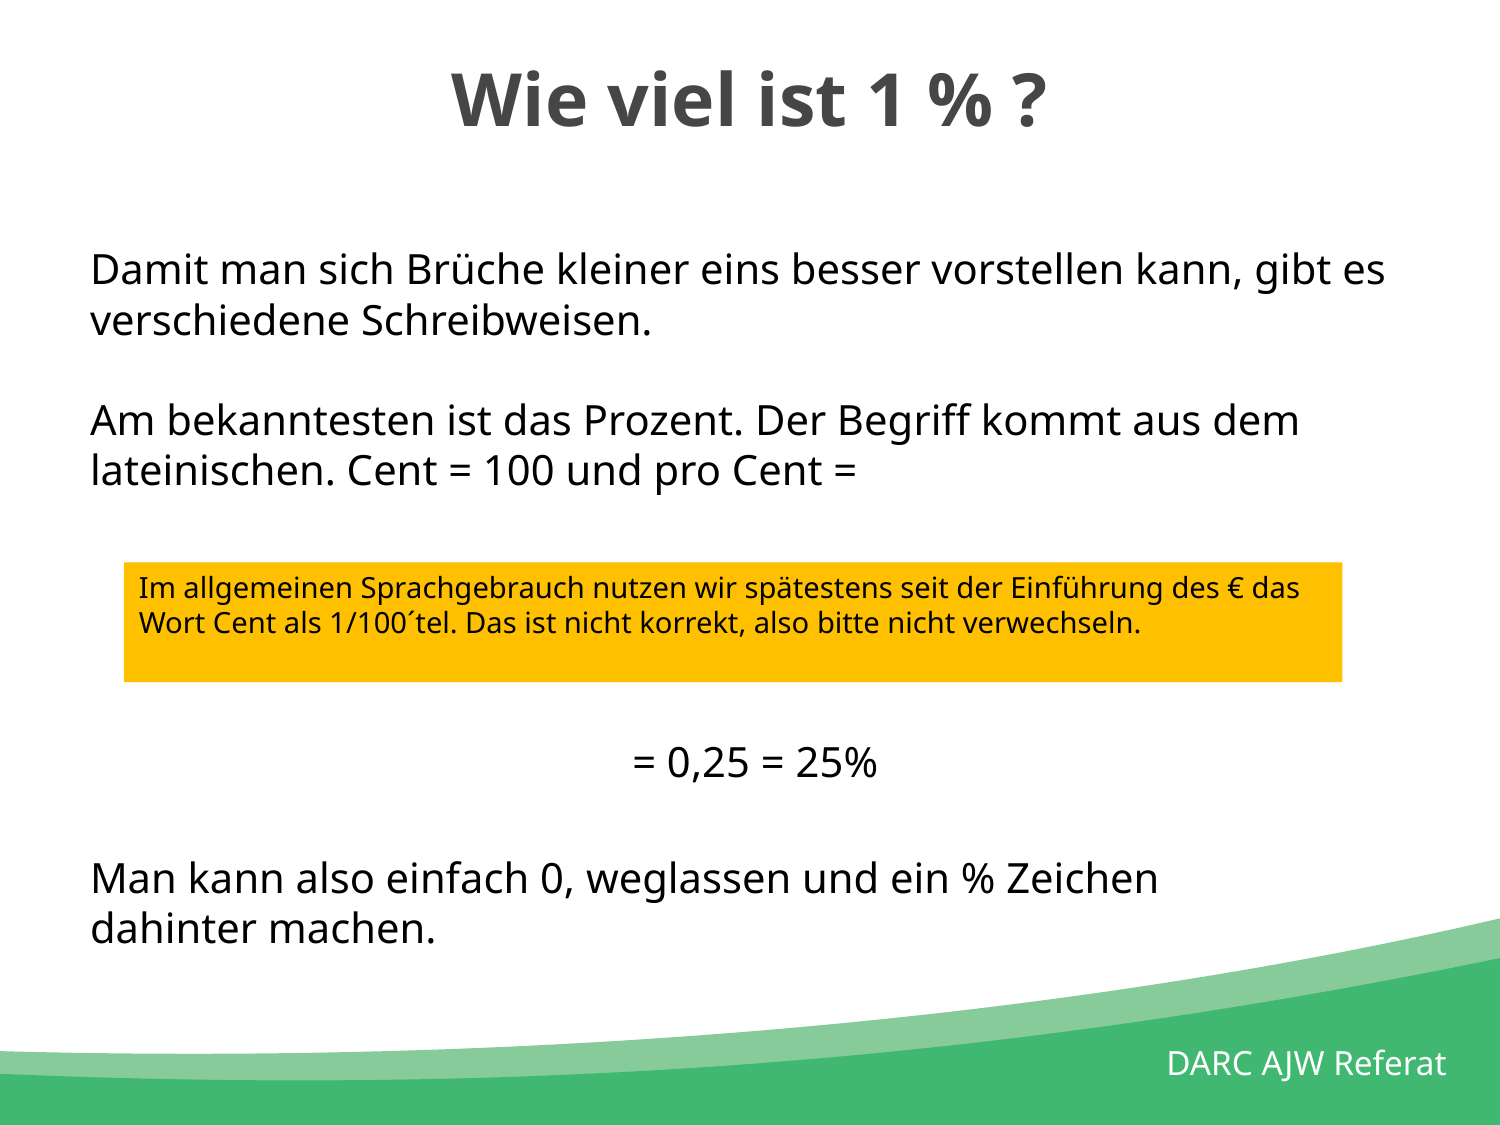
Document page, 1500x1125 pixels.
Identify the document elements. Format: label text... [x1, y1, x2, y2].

title Wie viel ist 1 % ? [75, 45, 1425, 149]
text_box Im allgemeinen Sprachgebrauch nutzen wir spätestens seit der Einführung des € das Wort Cent als 1/100´tel. Das ist nicht korrekt, also bitte nicht verwechseln. [123, 562, 1343, 683]
